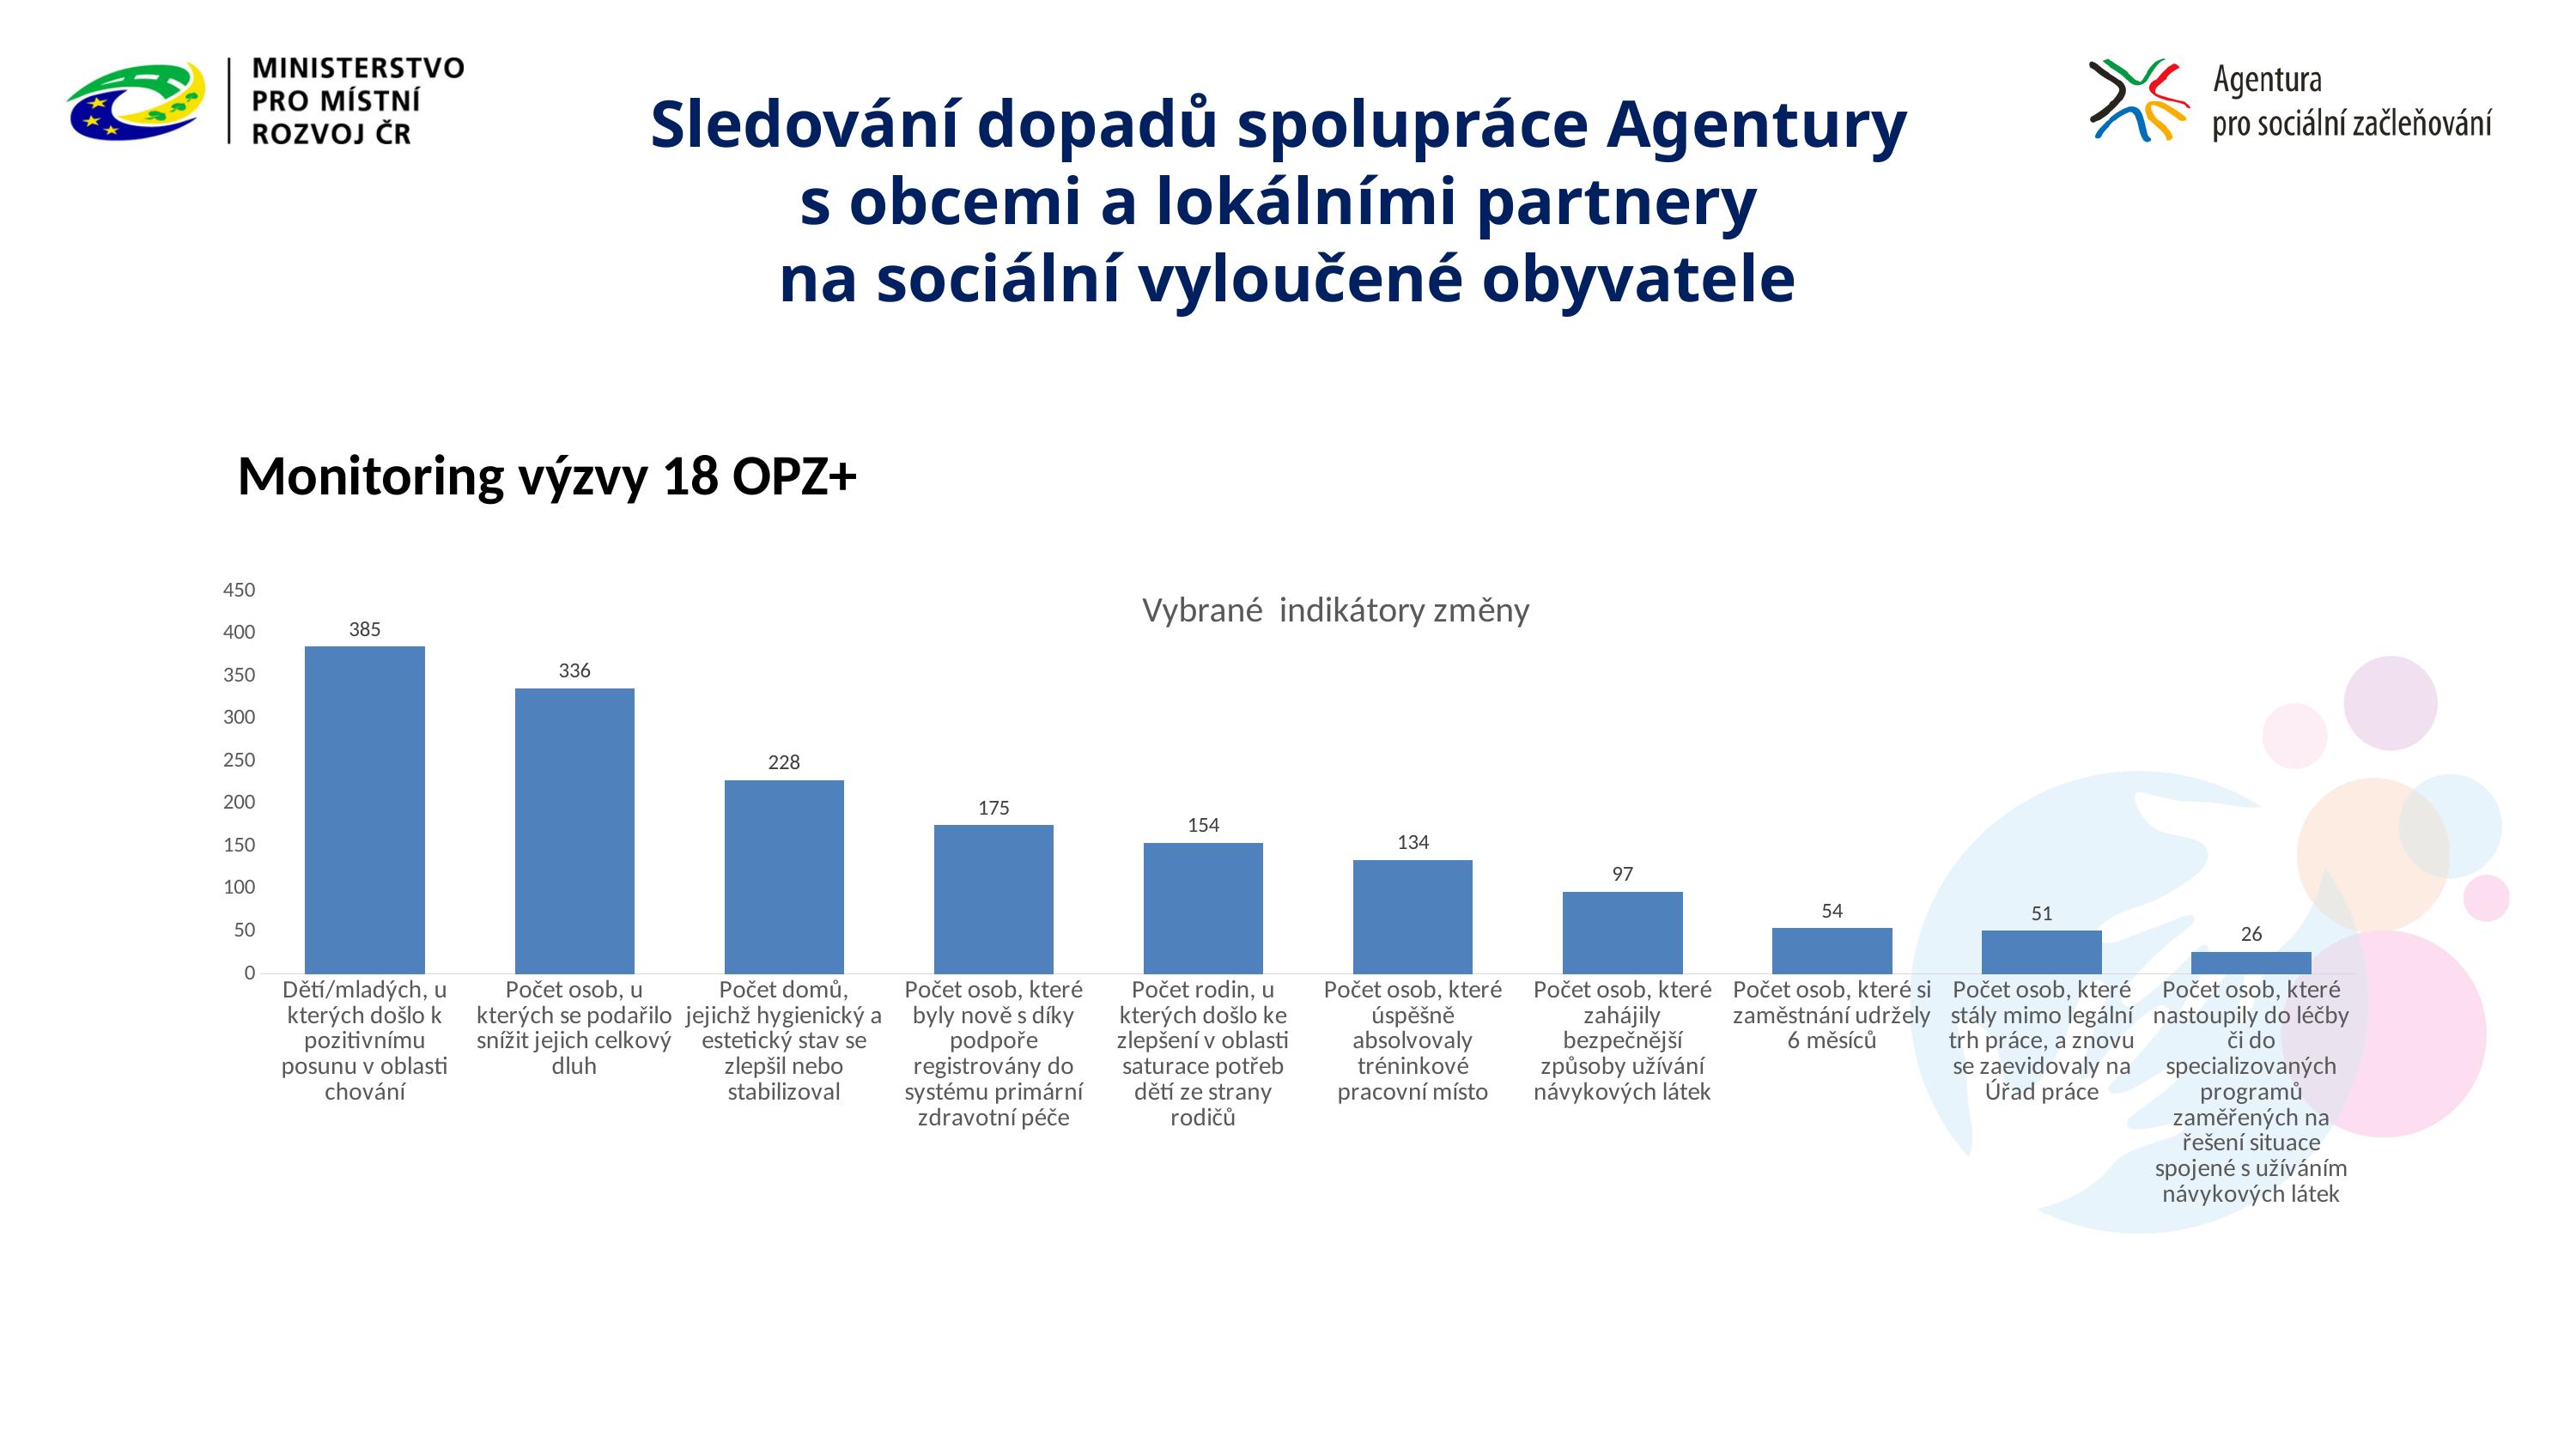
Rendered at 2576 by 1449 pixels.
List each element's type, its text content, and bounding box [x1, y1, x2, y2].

title Sledování dopadů spolupráce Agentury s obcemi a lokálními partnery na sociální vyloučené obyvatele [295, 118, 2281, 270]
list Monitoring výzvy 18 OPZ+ [224, 270, 2319, 559]
picture [66, 58, 464, 144]
chart [175, 561, 2497, 1331]
picture [2071, 40, 2510, 161]
